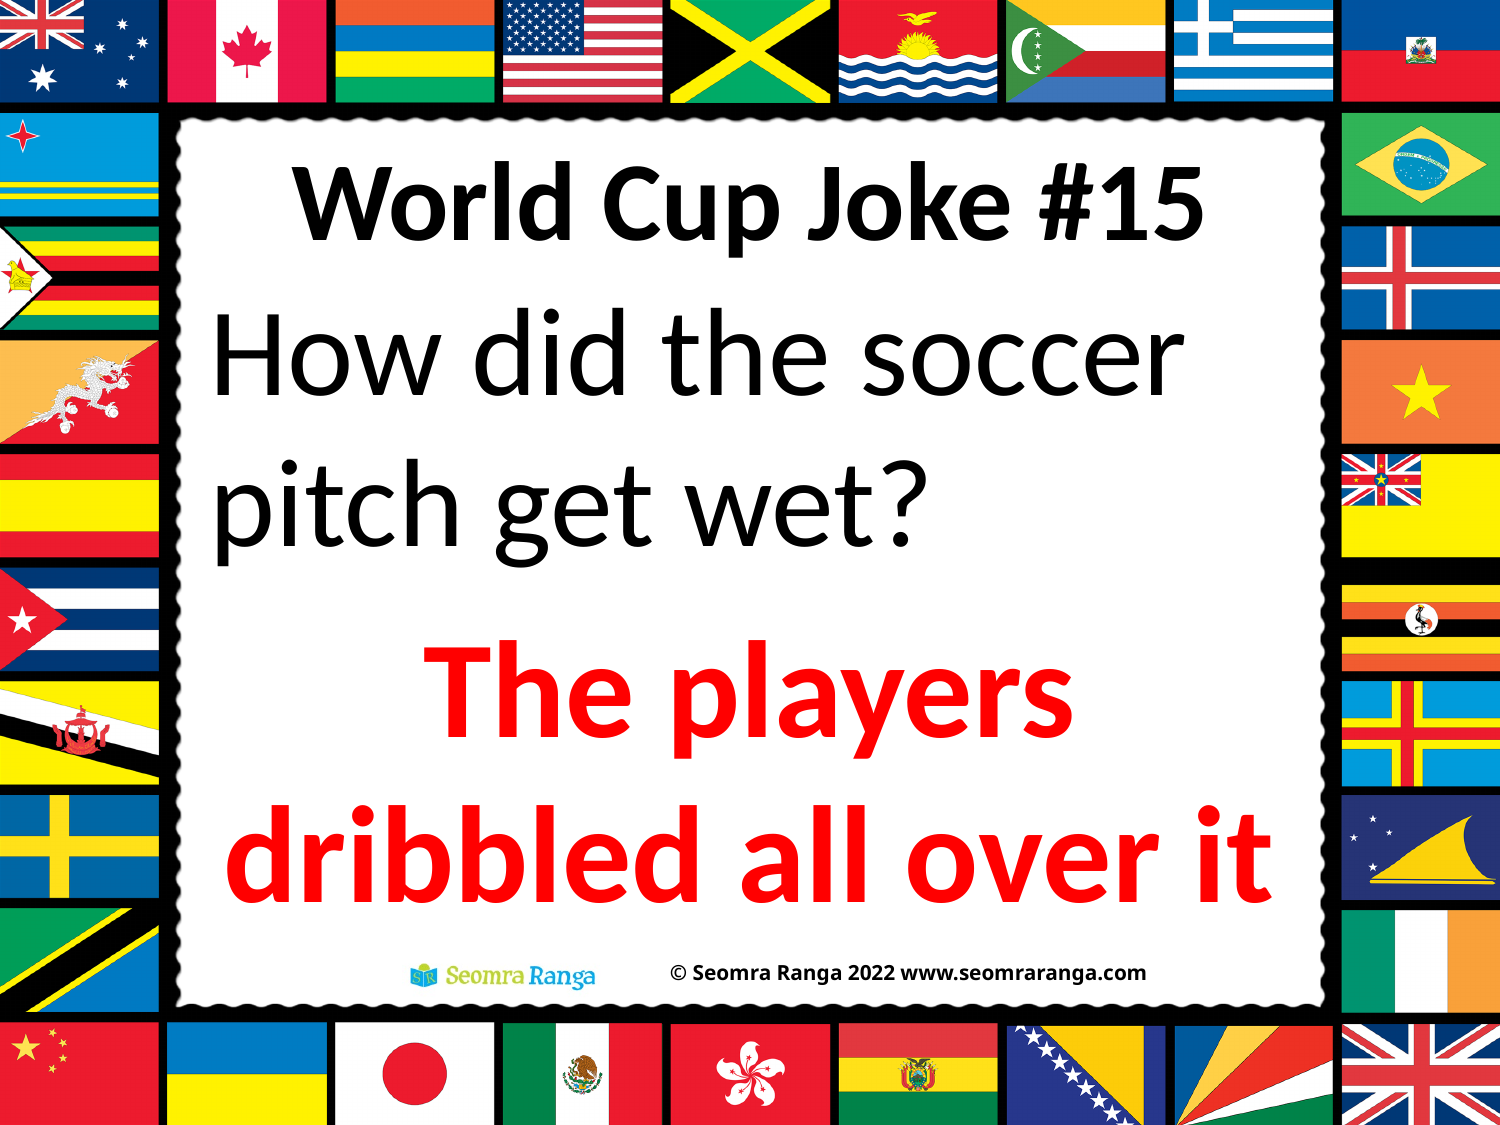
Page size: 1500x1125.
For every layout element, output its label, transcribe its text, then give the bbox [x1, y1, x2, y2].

picture [10, 122, 36, 150]
title World Cup Joke #15 [183, 101, 1317, 290]
list How did the soccer pitch get wet? The players dribbled all over it [194, 261, 1306, 953]
text_box © Seomra Ranga 2022 www.seomraranga.com [631, 953, 1187, 993]
picture [0, 0, 1500, 1125]
